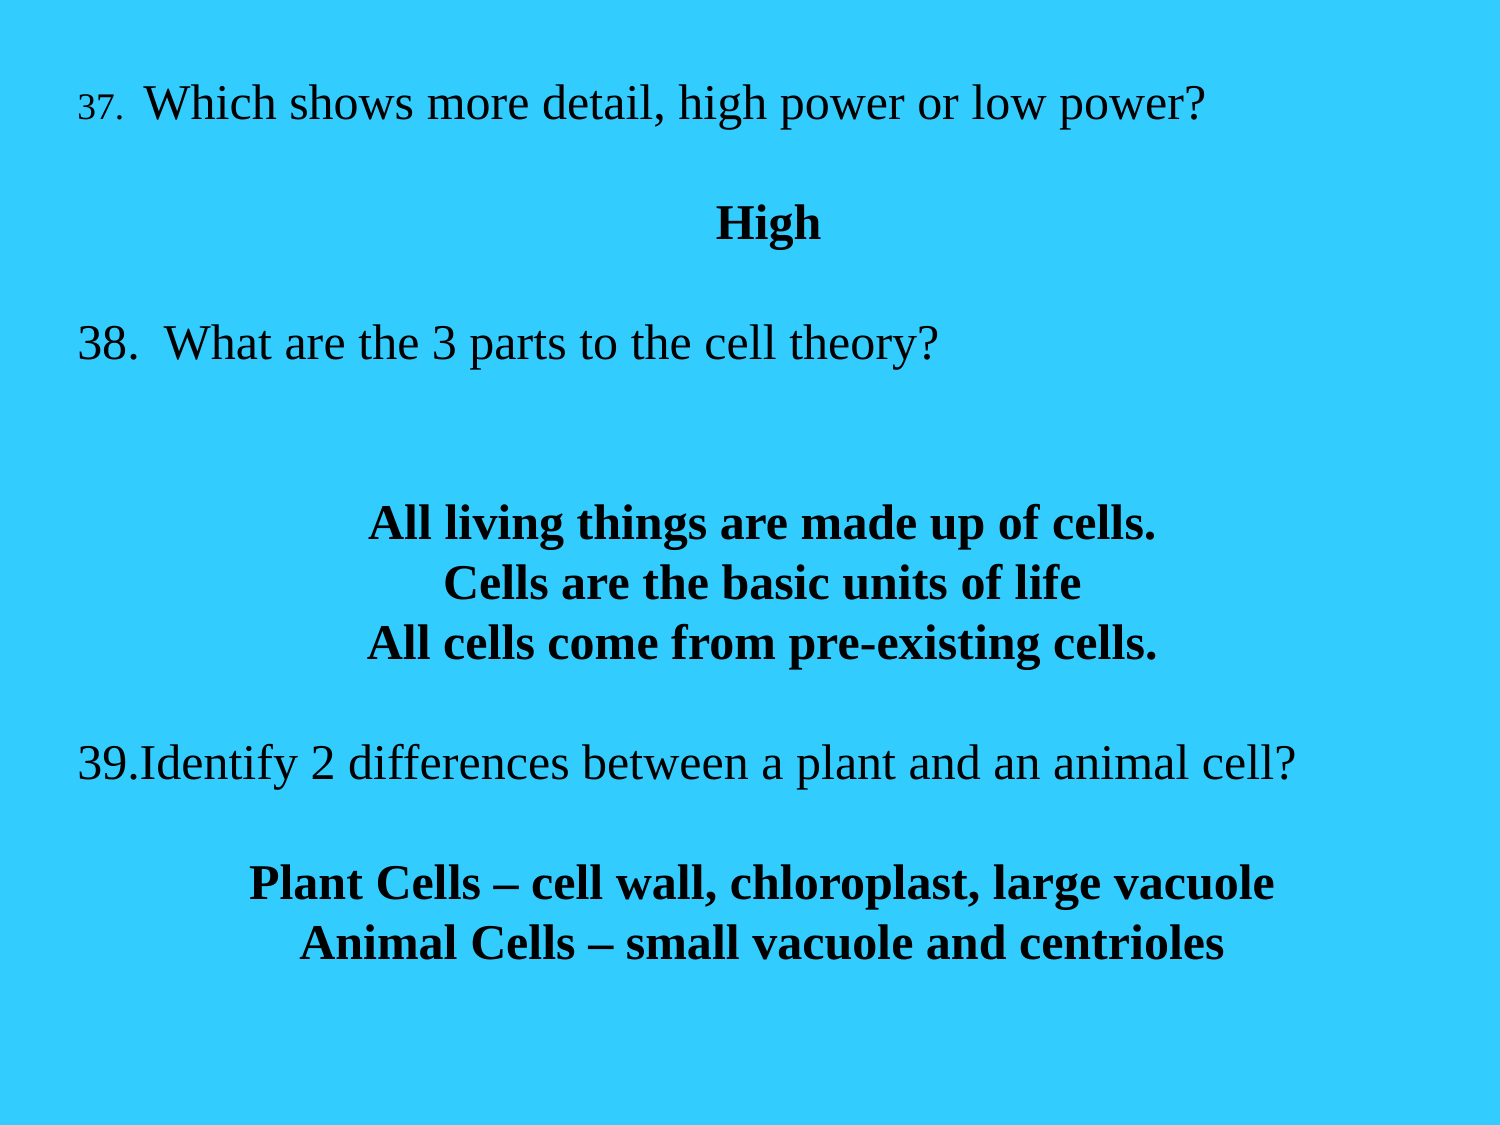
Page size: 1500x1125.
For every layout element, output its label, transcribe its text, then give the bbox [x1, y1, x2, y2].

text_box 37. Which shows more detail, high power or low power? High 38. What are the 3 parts to the cell theory? All living things are made up of cells. Cells are the basic units of life All cells come from pre-existing cells. Identify 2 differences between a plant and an animal cell? Plant Cells – cell wall, chloroplast, large vacuole Animal Cells – small vacuole and centrioles [62, 62, 1463, 978]
